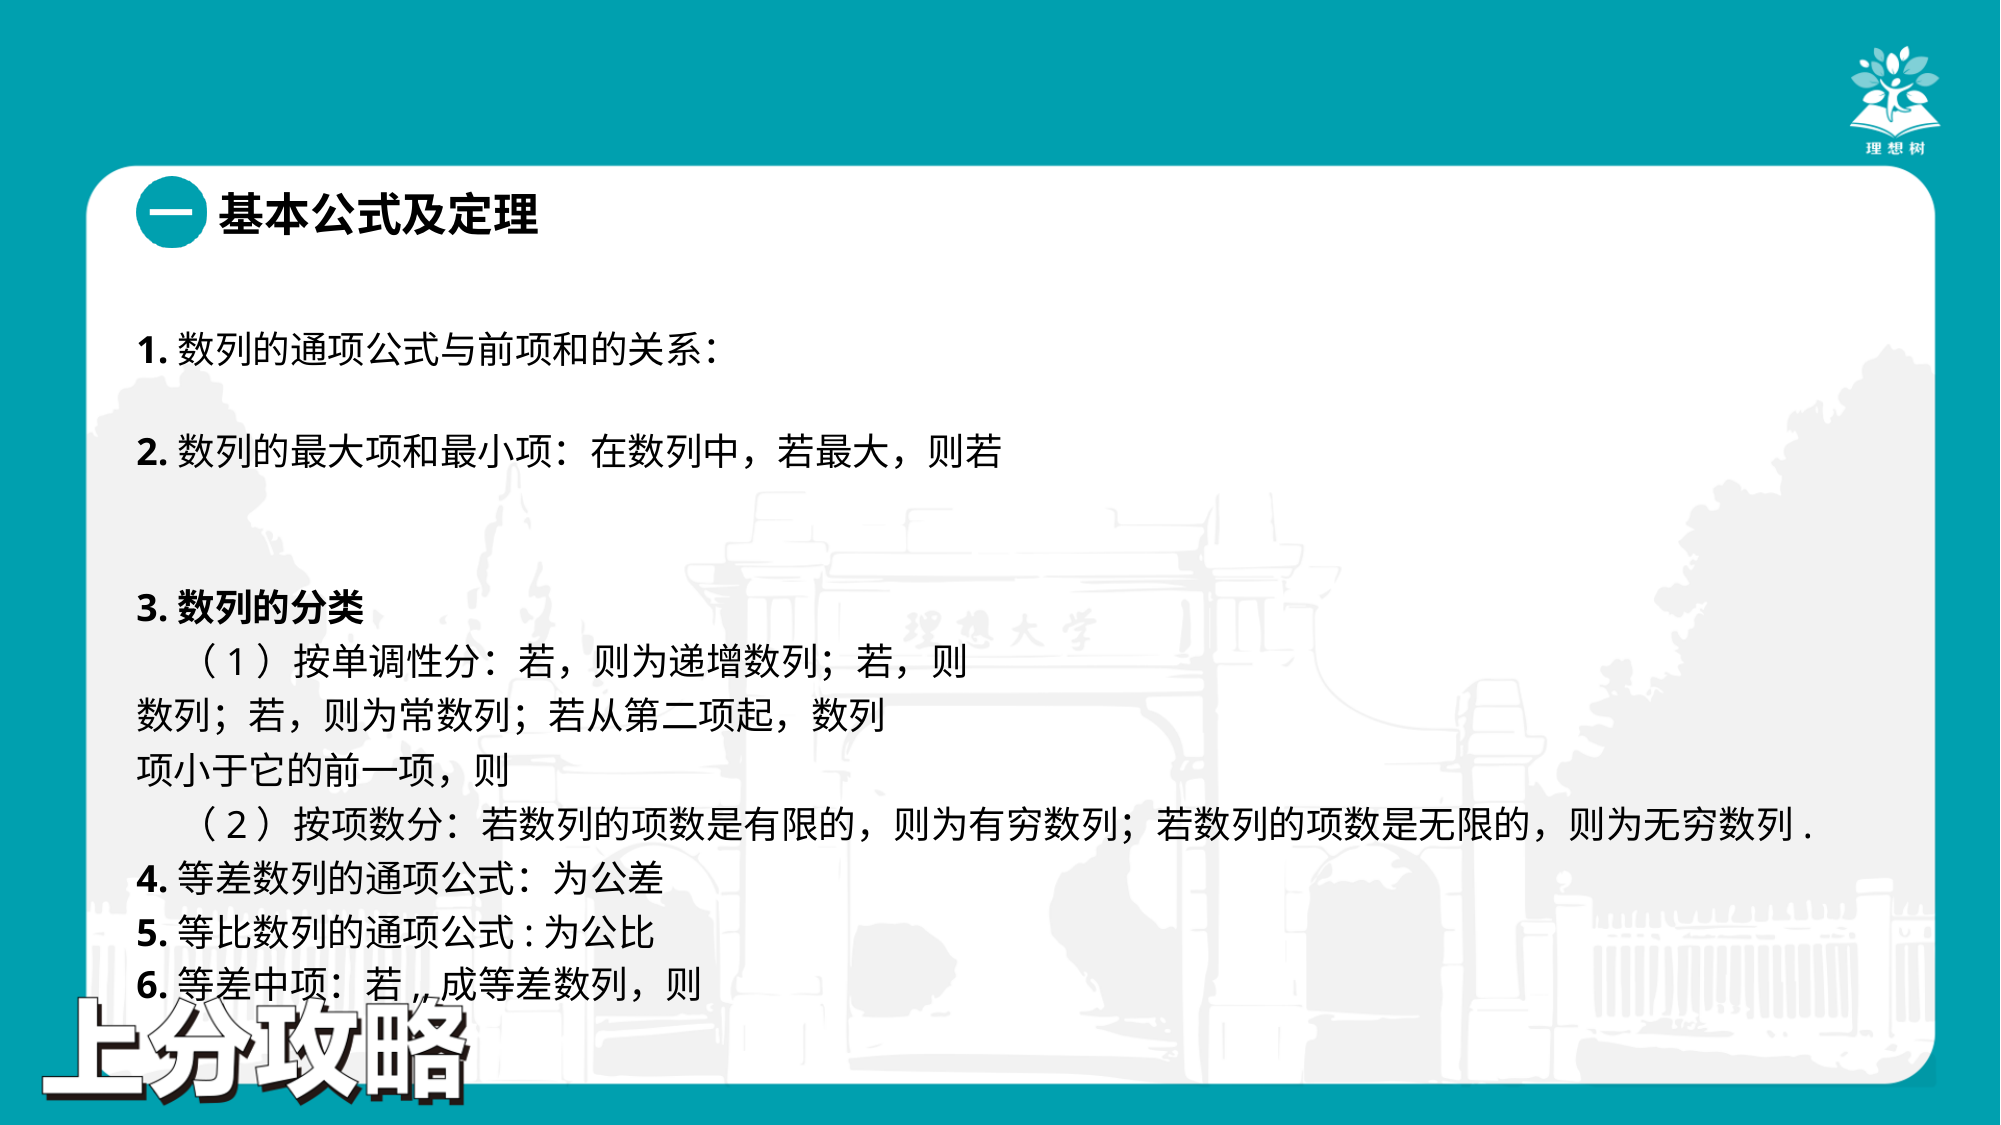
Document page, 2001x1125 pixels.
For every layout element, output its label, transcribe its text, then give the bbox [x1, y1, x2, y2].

picture [0, 0, 2000, 1125]
text_box 基本公式及定理 [218, 176, 1865, 248]
